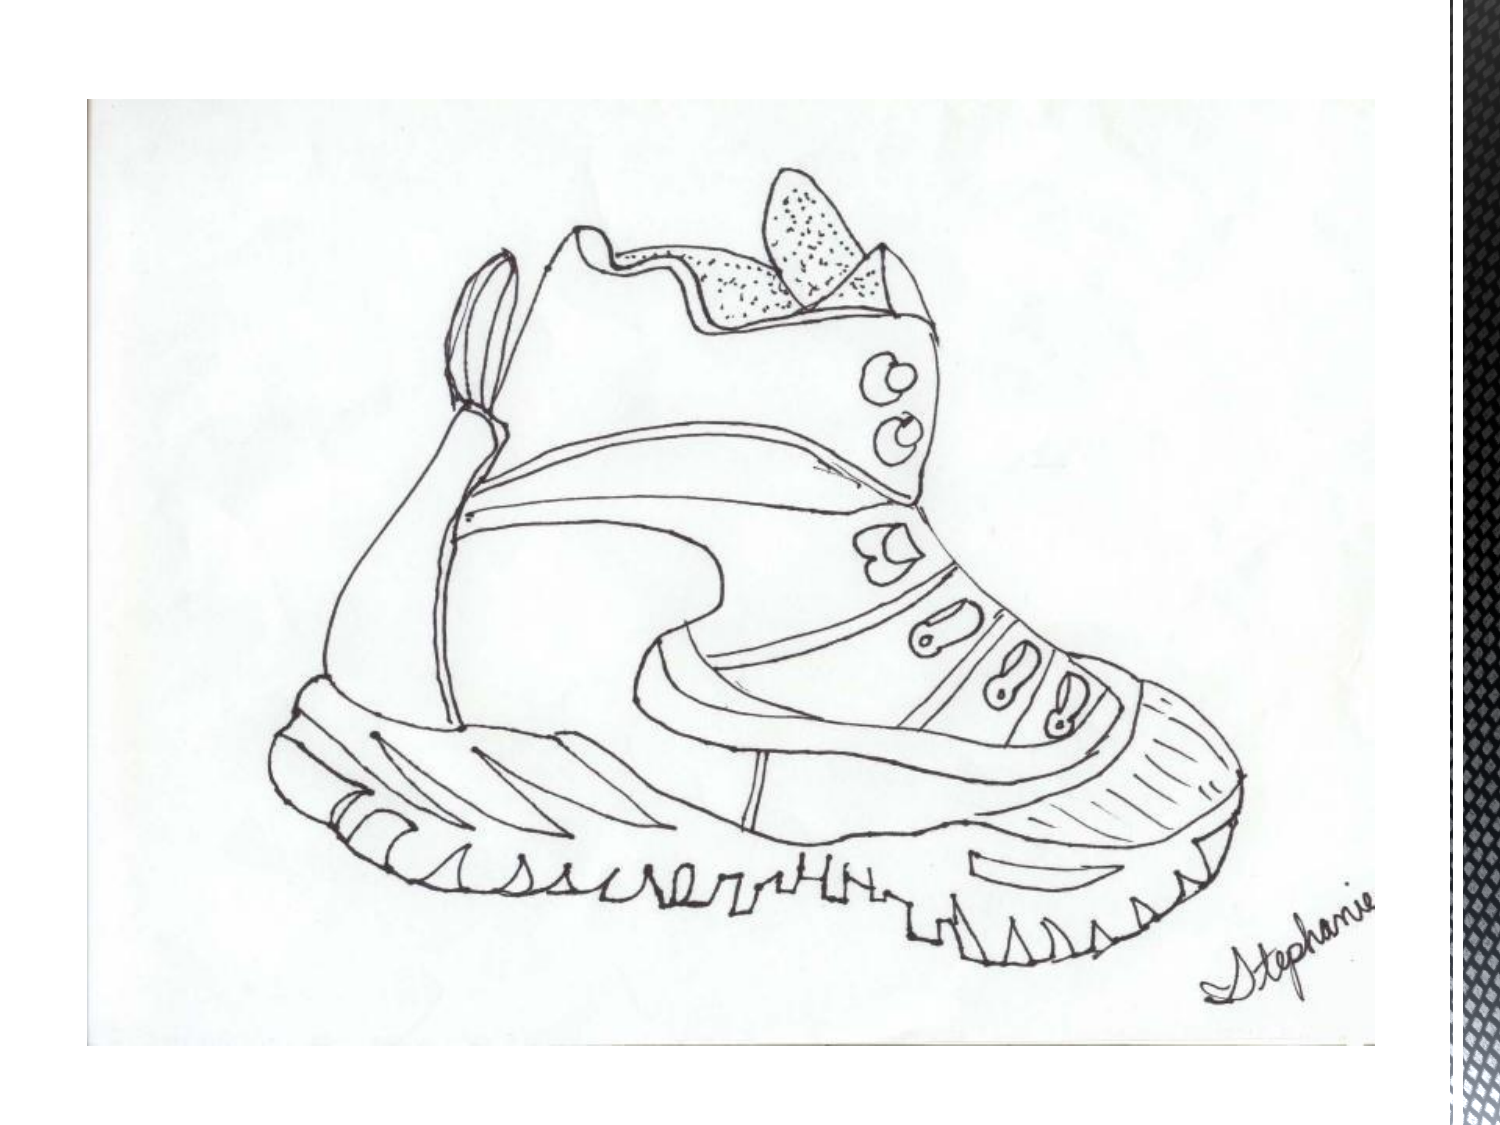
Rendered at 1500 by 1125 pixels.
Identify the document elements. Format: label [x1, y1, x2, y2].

picture [1447, 0, 1500, 1125]
picture [87, 99, 1376, 1046]
